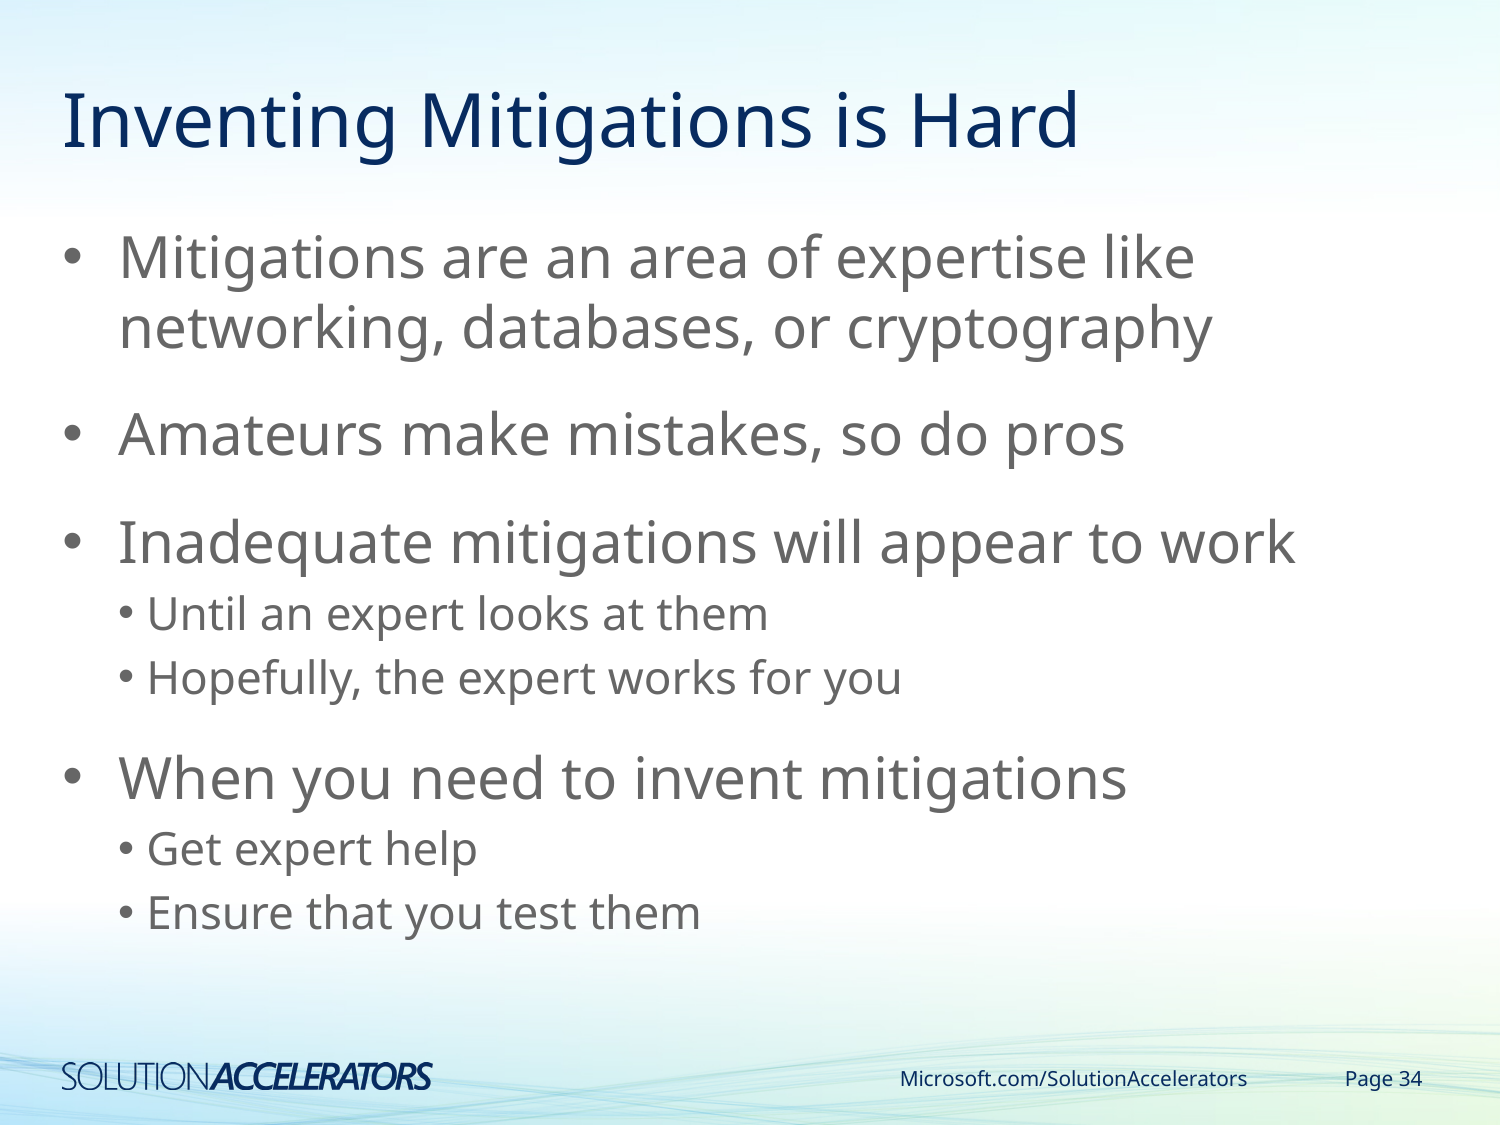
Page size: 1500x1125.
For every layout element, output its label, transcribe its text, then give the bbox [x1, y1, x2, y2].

title Inventing Mitigations is Hard [62, 37, 1438, 163]
footer Microsoft.com/SolutionAccelerators [787, 1050, 1263, 1110]
picture [0, 0, 1500, 1125]
list Mitigations are an area of expertise like networking, databases, or cryptography Amateurs make mistakes, so do pros Inadequate mitigations will appear to work Until an expert looks at them Hopefully, the expert works for you When you need to invent mitigations Get expert help Ensure that you test them [62, 220, 1438, 1025]
slide_number Page 34 [1287, 1050, 1438, 1110]
